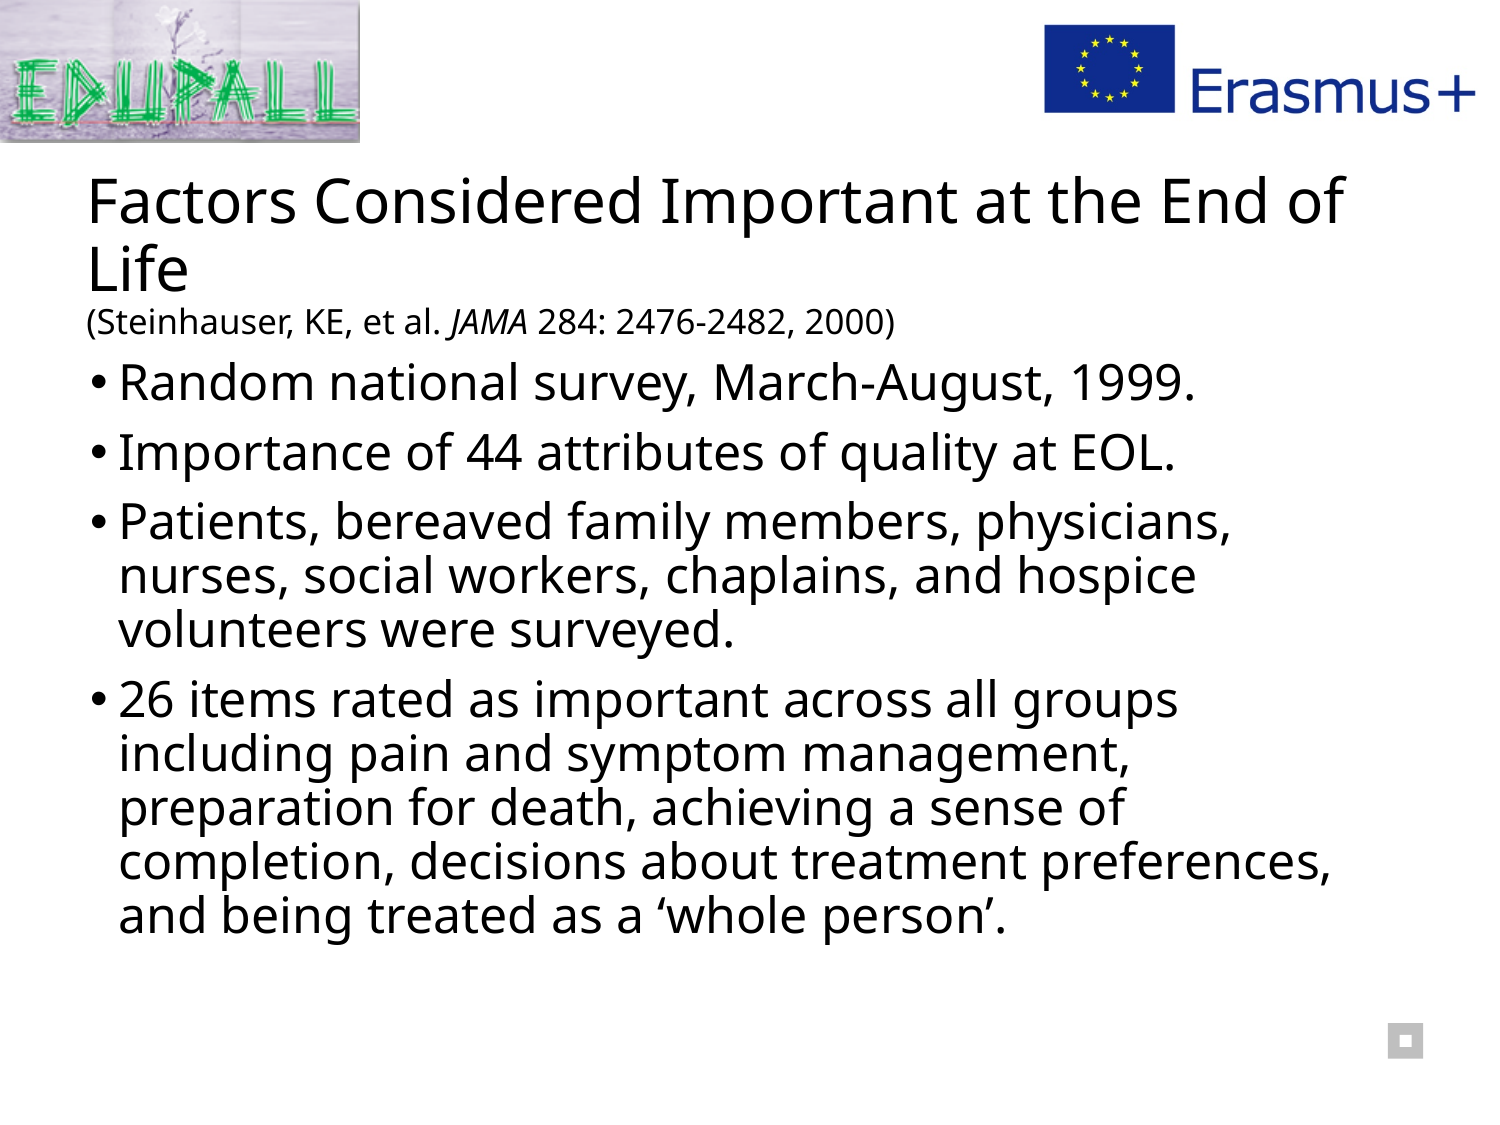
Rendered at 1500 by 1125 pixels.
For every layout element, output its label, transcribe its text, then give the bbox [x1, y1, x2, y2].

picture [1019, 0, 1500, 138]
picture [0, 0, 360, 143]
list Random national survey, March-August, 1999. Importance of 44 attributes of quality at EOL. Patients, bereaved family members, physicians, nurses, social workers, chaplains, and hospice volunteers were surveyed. 26 items rated as important across all groups including pain and symptom management, preparation for death, achieving a sense of completion, decisions about treatment preferences, and being treated as a ‘whole person’. [75, 350, 1425, 1088]
title Factors Considered Important at the End of Life (Steinhauser, KE, et al. JAMA 284: 2476-2482, 2000) [71, 162, 1422, 350]
